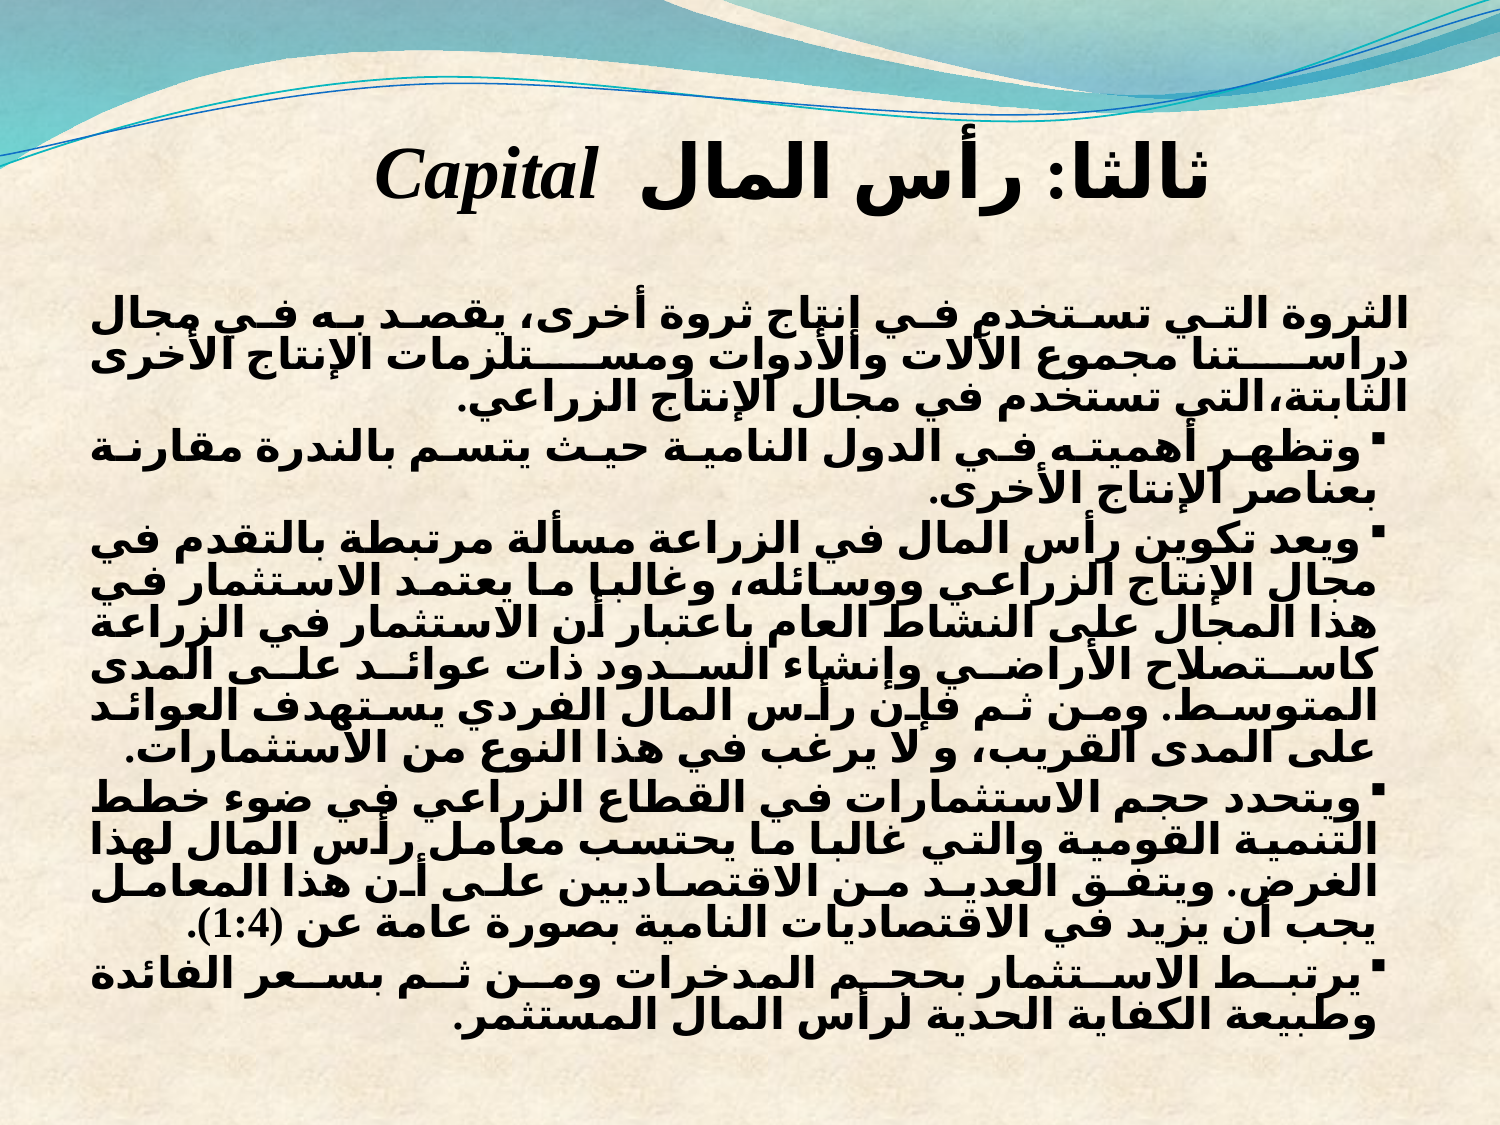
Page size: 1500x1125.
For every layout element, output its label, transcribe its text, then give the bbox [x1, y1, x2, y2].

list الثروة التي تستخدم في إنتاج ثروة أخرى، يقصد به في مجال دراستنا مجموع الآلات والأدوات ومستلزمات الإنتاج الأخرى الثابتة،التي تستخدم في مجال الإنتاج الزراعي. وتظهر أهميته في الدول النامية حيث يتسم بالندرة مقارنة بعناصر الإنتاج الأخرى. ويعد تكوين رأس المال في الزراعة مسألة مرتبطة بالتقدم في مجال الإنتاج الزراعي ووسائله، وغالبا ما يعتمد الاستثمار في هذا المجال على النشاط العام باعتبار أن الاستثمار في الزراعة كاستصلاح الأراضي وإنشاء السدود ذات عوائد على المدى المتوسط. ومن ثم فإن رأس المال الفردي يستهدف العوائد على المدى القريب، و لا يرغب في هذا النوع من الاستثمارات. ويتحدد حجم الاستثمارات في القطاع الزراعي في ضوء خطط التنمية القومية والتي غالبا ما يحتسب معامل رأس المال لهذا الغرض. ويتفق العديد من الاقتصاديين على أن هذا المعامل يجب أن يزيد في الاقتصاديات النامية بصورة عامة عن (1:4). يرتبط الاستثمار بحجم المدخرات ومن ثم بسعر الفائدة وطبيعة الكفاية الحدية لرأس المال المستثمر. [75, 287, 1425, 1088]
text_box ثالثا: رأس المال Capital [110, 85, 1477, 252]
